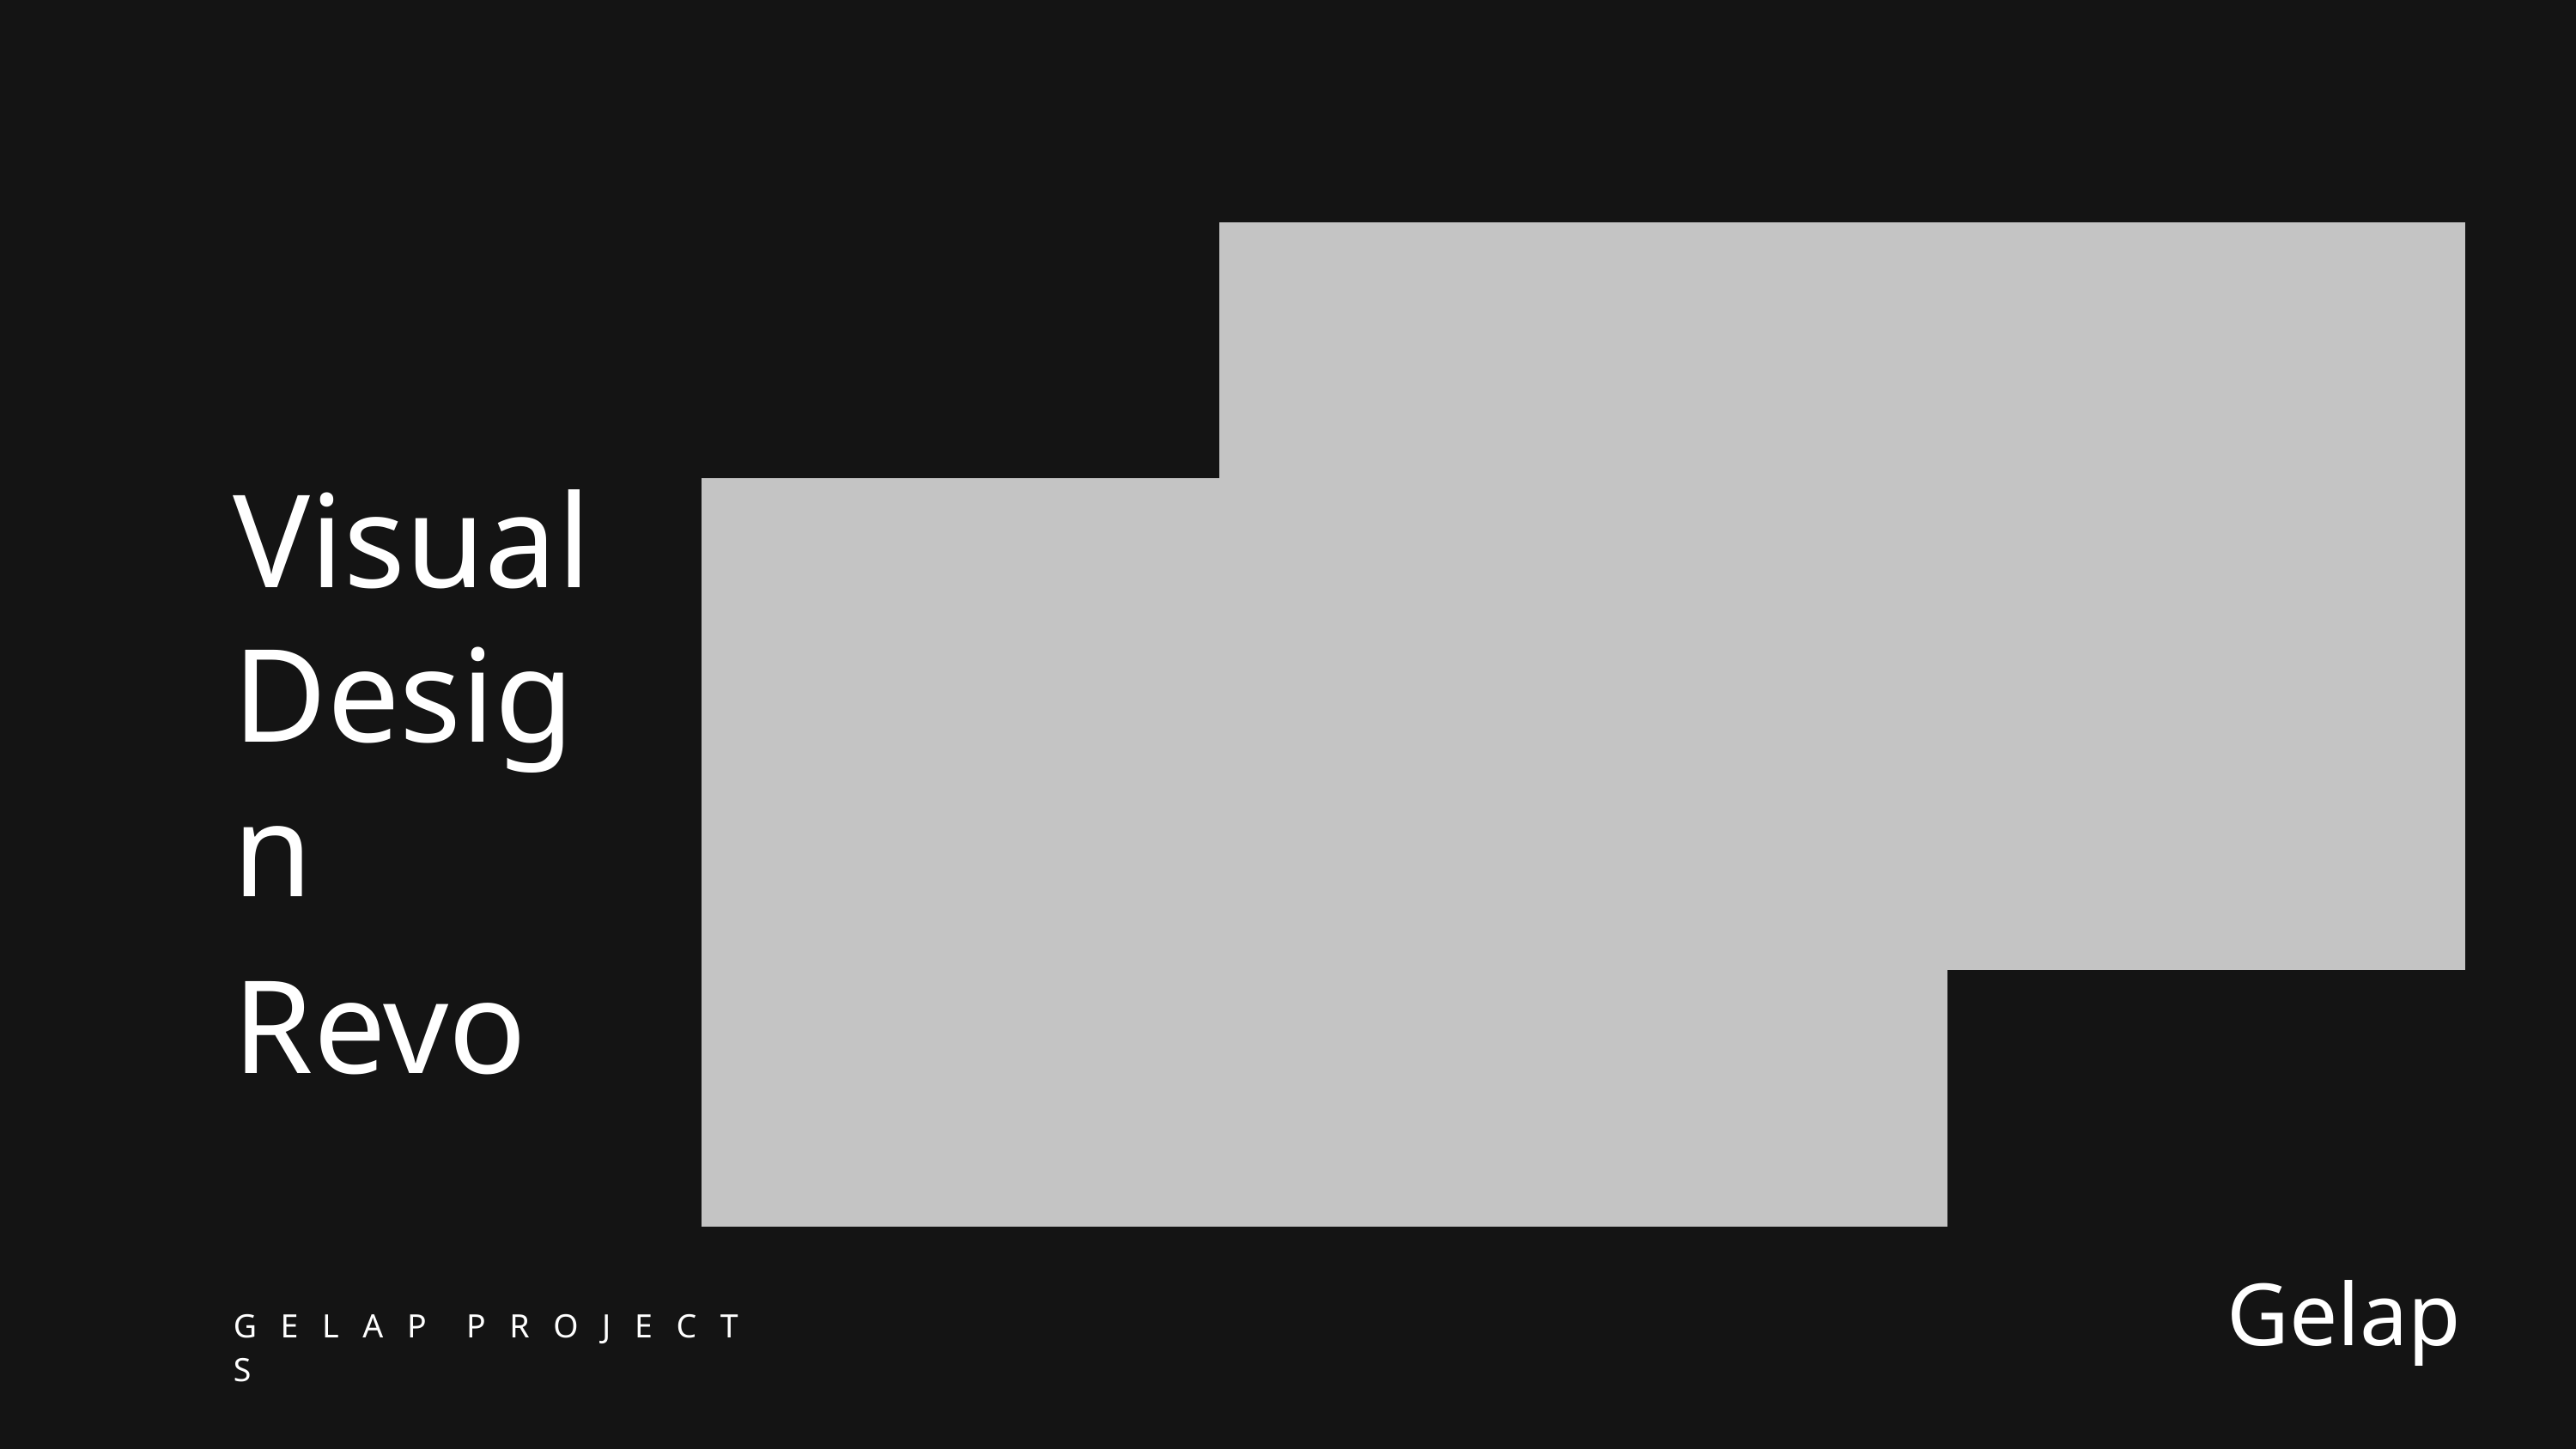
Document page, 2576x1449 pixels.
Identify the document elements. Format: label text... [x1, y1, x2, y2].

text_box Gelap. [2227, 1244, 2465, 1363]
text_box Visual Design Revo [233, 458, 615, 991]
picture [702, 222, 2465, 1227]
text_box G E L A P P R O J E C T S [233, 1300, 761, 1344]
